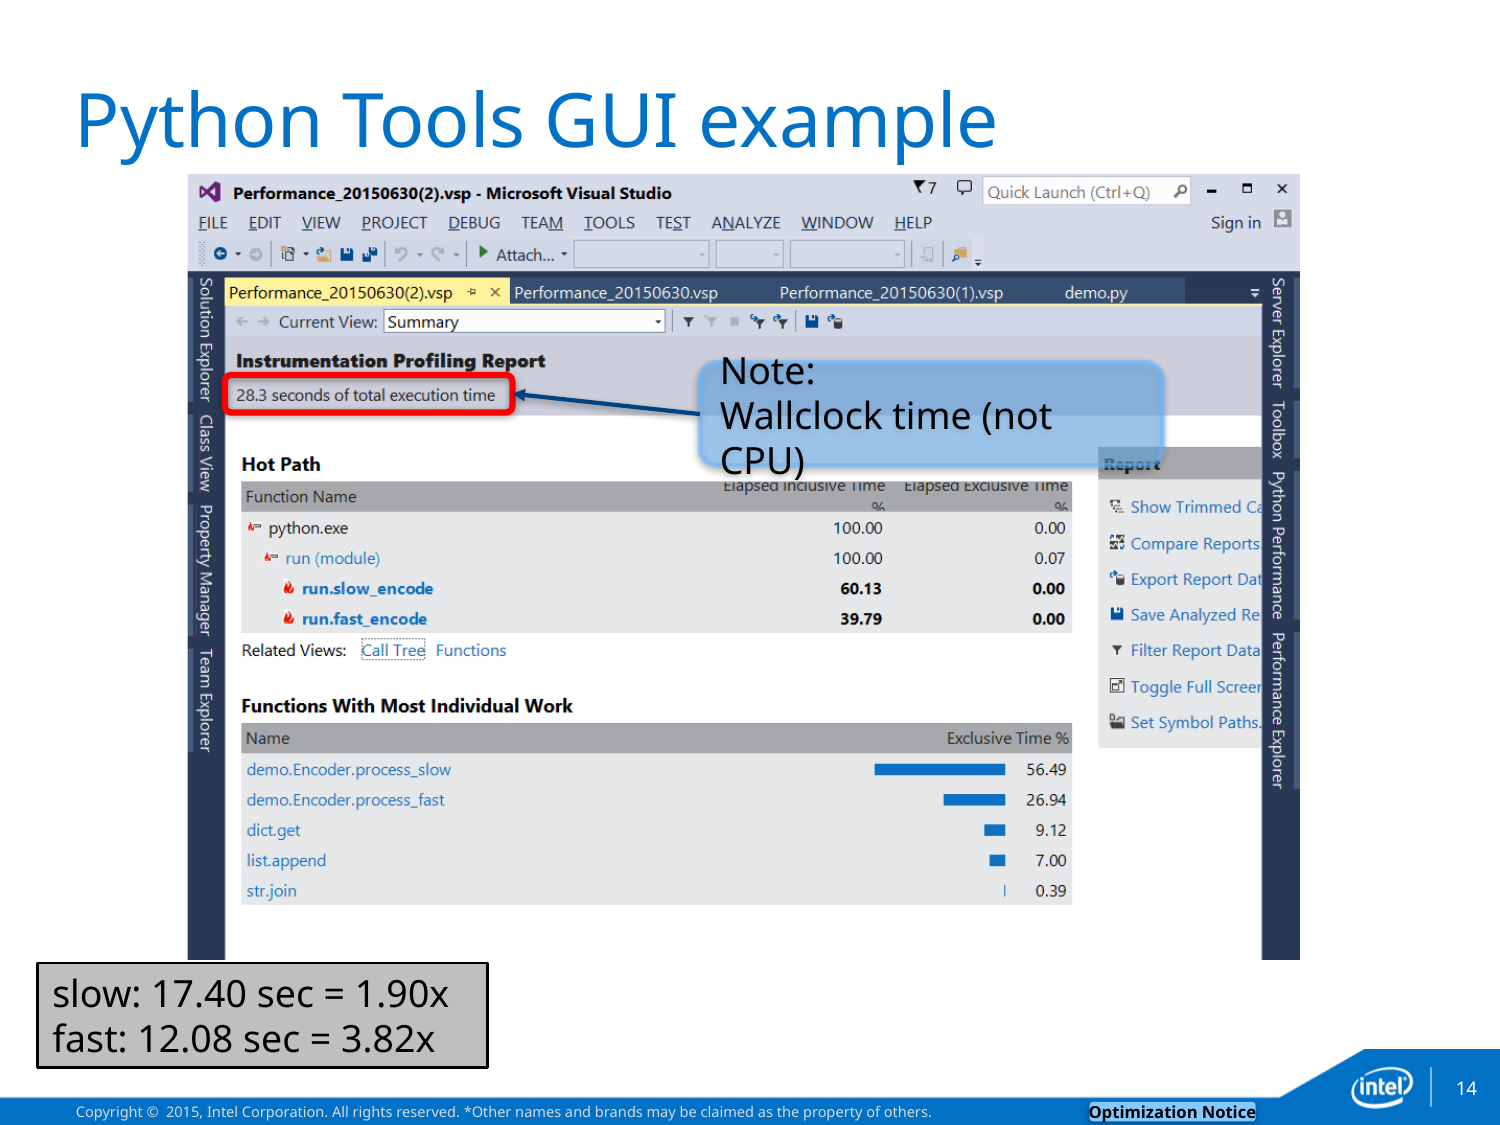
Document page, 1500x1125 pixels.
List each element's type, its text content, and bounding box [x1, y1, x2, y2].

picture [0, 1049, 1500, 1125]
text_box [512, 393, 701, 415]
slide_number 14 [1406, 1059, 1478, 1119]
text_box slow: 17.40 sec = 1.90x fast: 12.08 sec = 3.82x [37, 962, 488, 1068]
title Python Tools GUI example [74, 72, 1425, 261]
picture [187, 174, 1301, 960]
